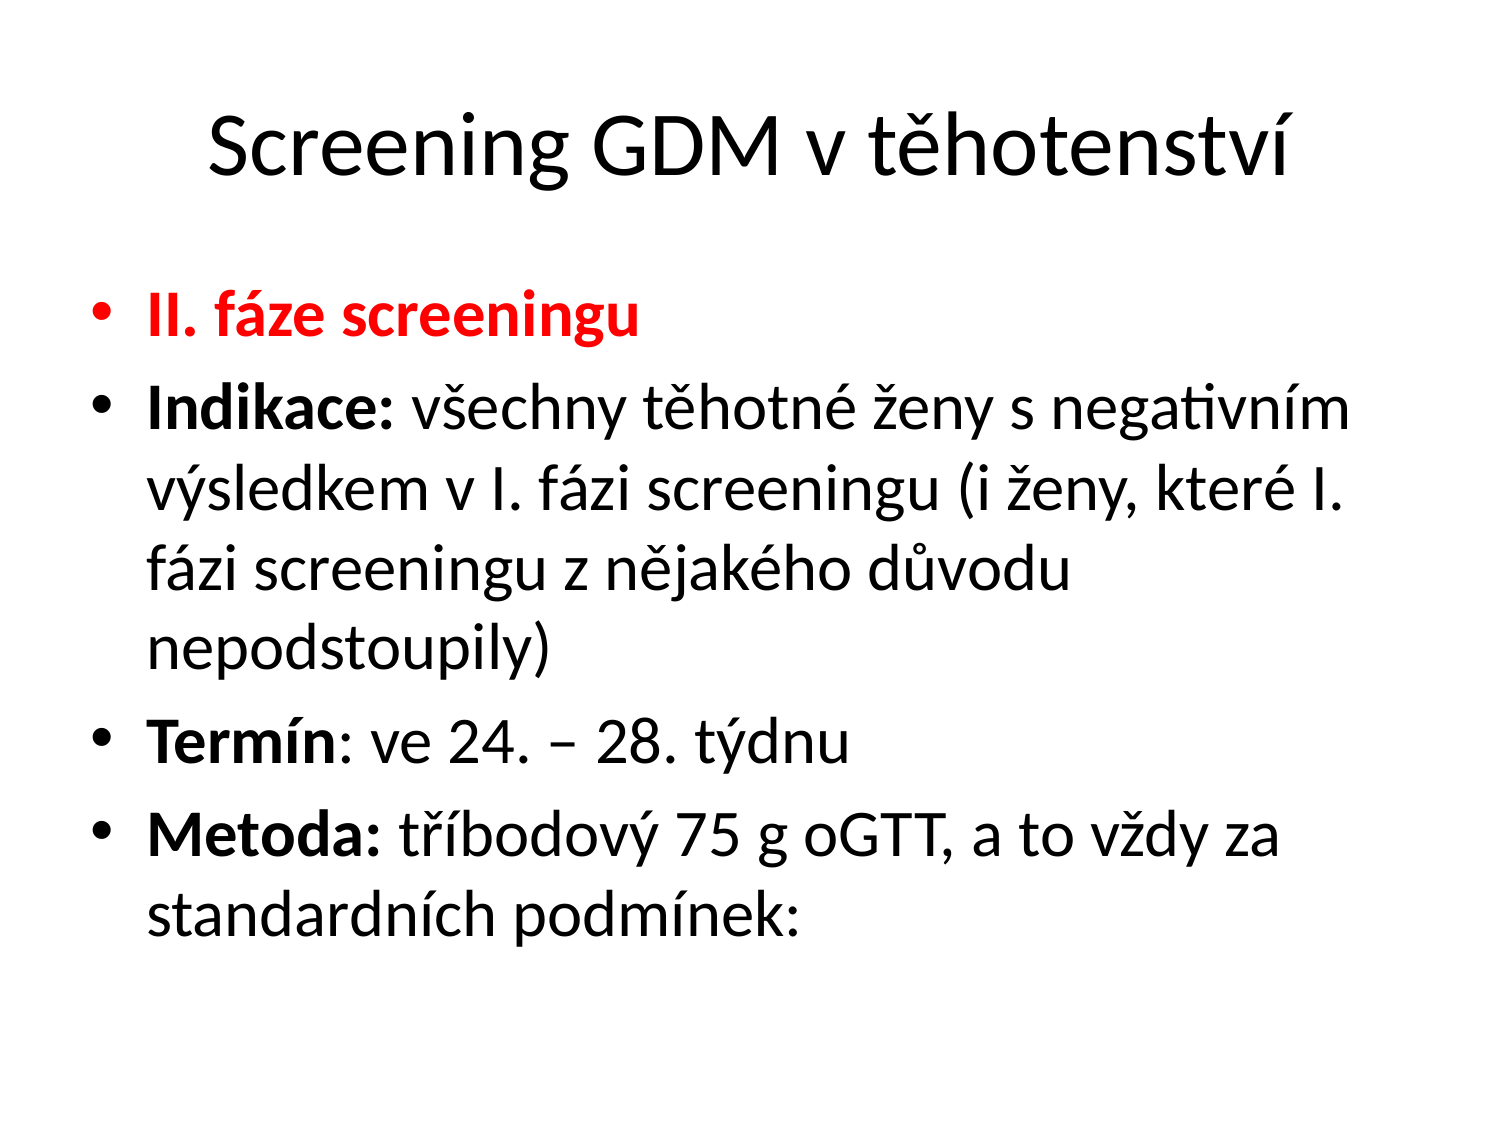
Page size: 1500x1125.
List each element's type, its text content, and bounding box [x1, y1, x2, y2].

title Screening GDM v těhotenství [75, 45, 1425, 233]
list II. fáze screeningu Indikace: všechny těhotné ženy s negativním výsledkem v I. fázi screeningu (i ženy, které I. fázi screeningu z nějakého důvodu nepodstoupily) Termín: ve 24. – 28. týdnu Metoda: tříbodový 75 g oGTT, a to vždy za standardních podmínek: [75, 262, 1425, 1005]
